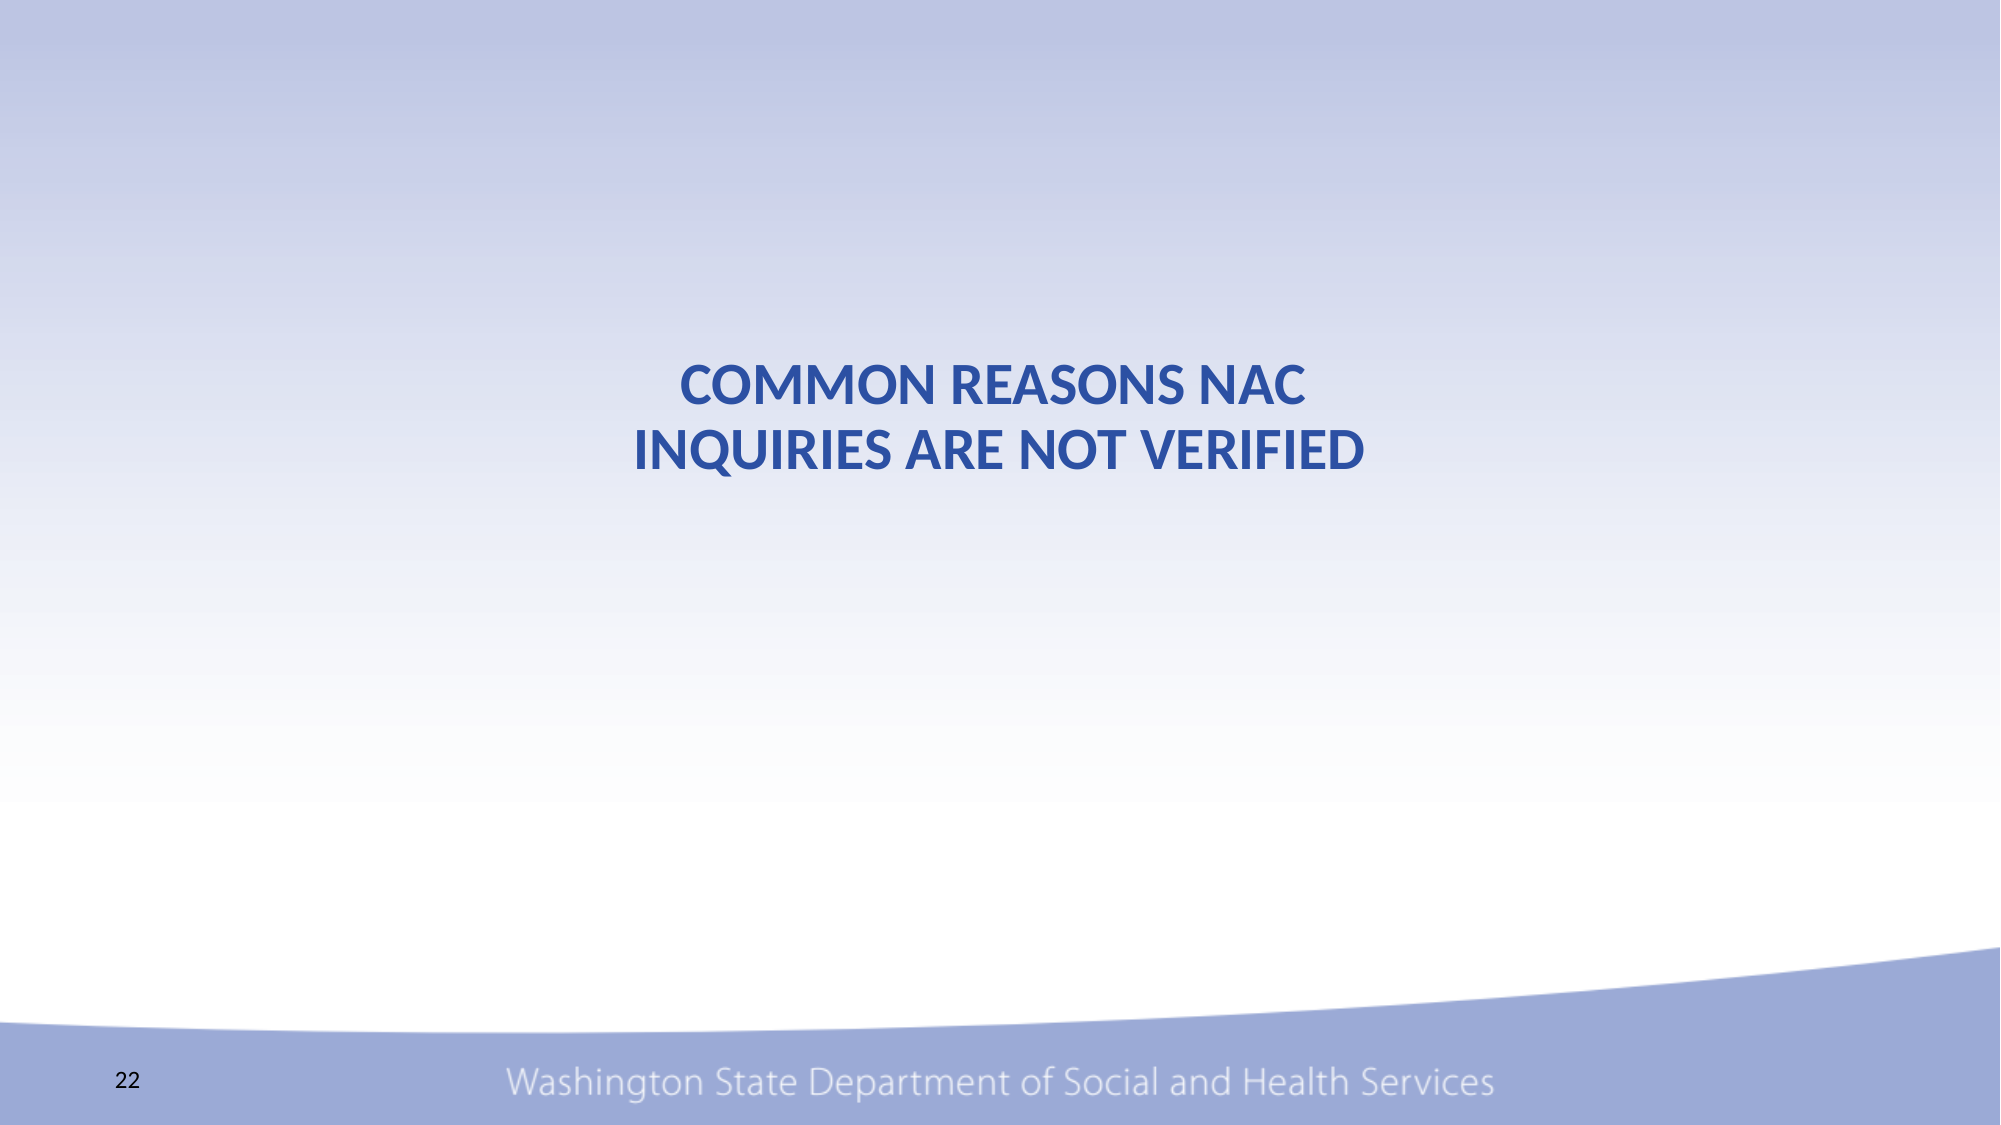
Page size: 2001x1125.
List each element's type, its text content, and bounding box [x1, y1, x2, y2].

title COMMON REASONS NAC INQUIRIES ARE NOT VERIFIED [99, 345, 1900, 563]
slide_number 22 [99, 1048, 550, 1108]
